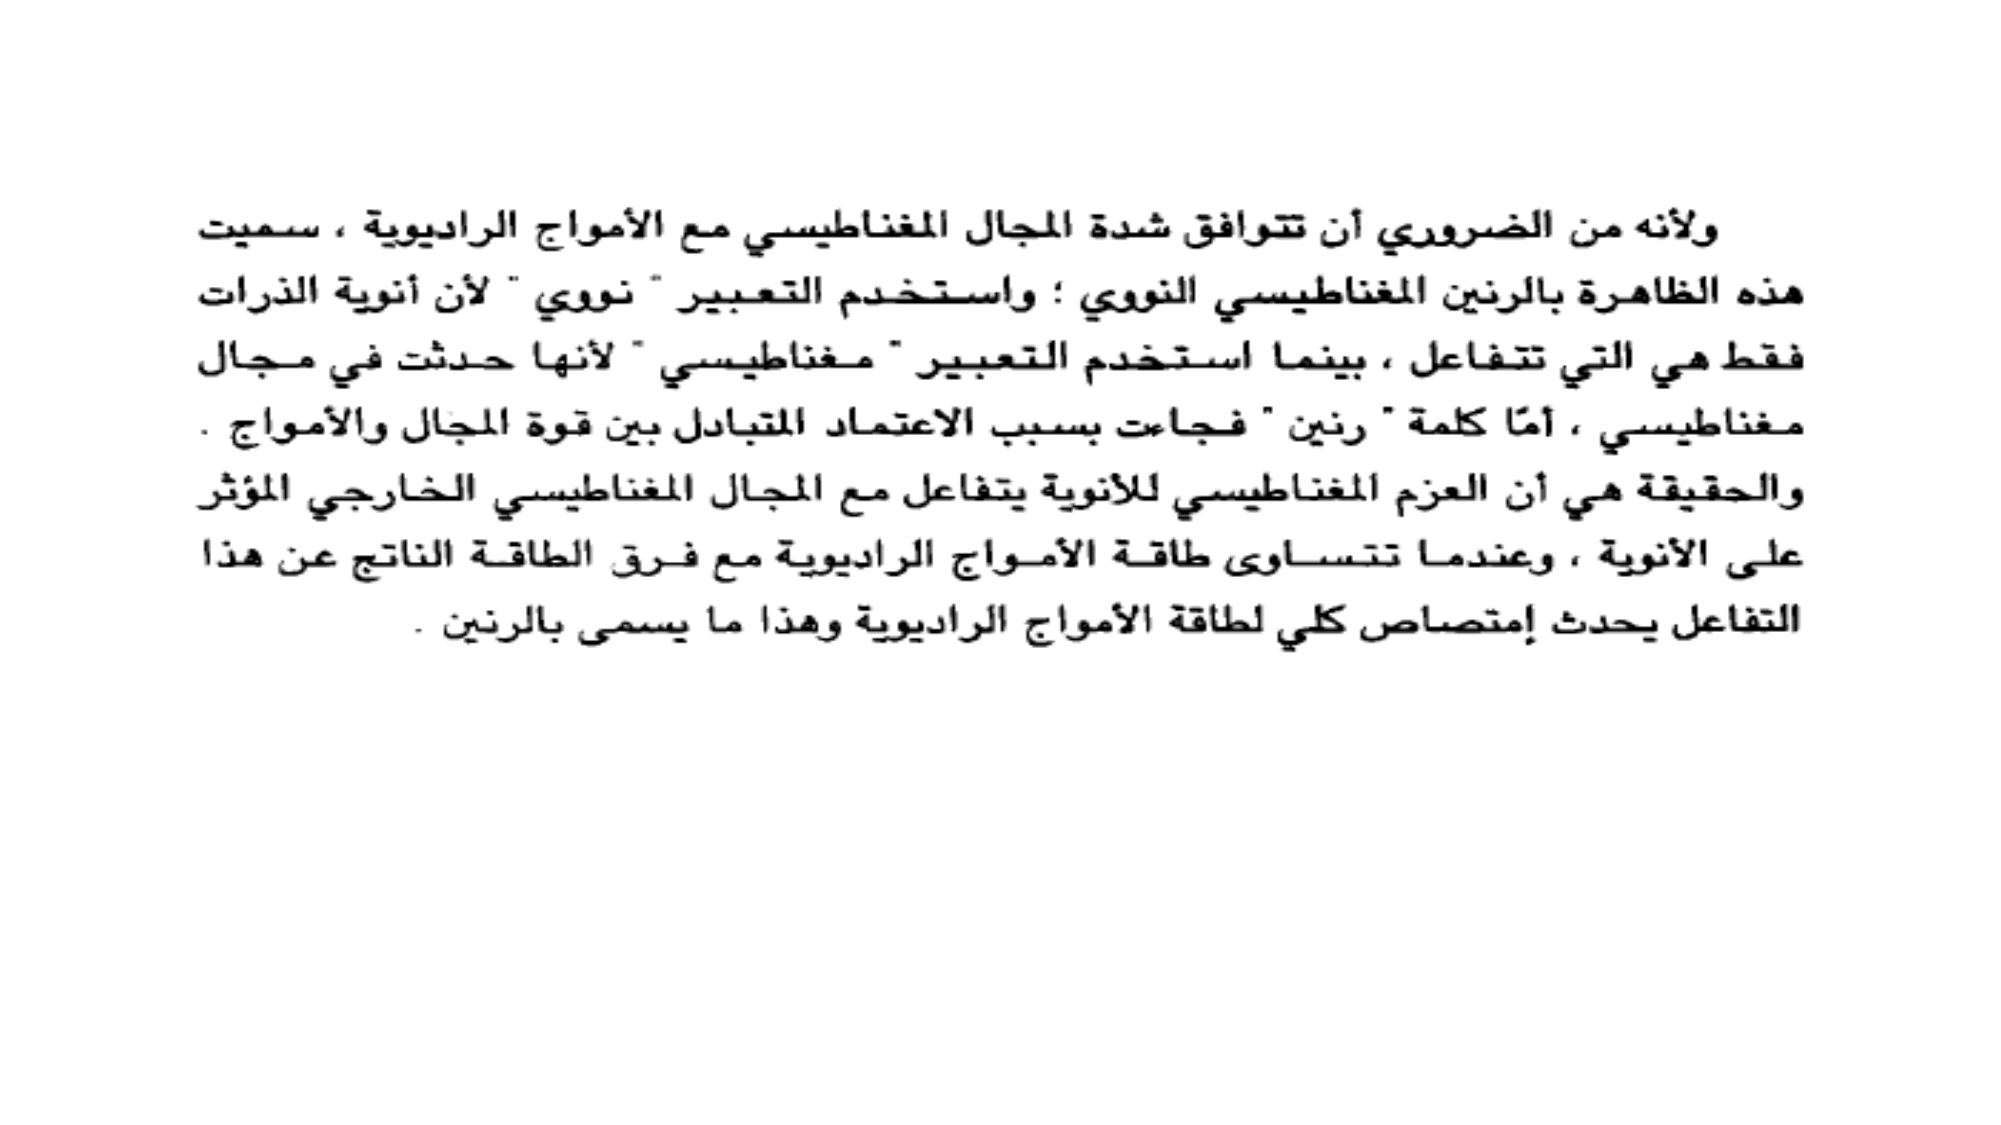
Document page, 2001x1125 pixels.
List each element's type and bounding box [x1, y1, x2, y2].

picture [188, 160, 1861, 701]
